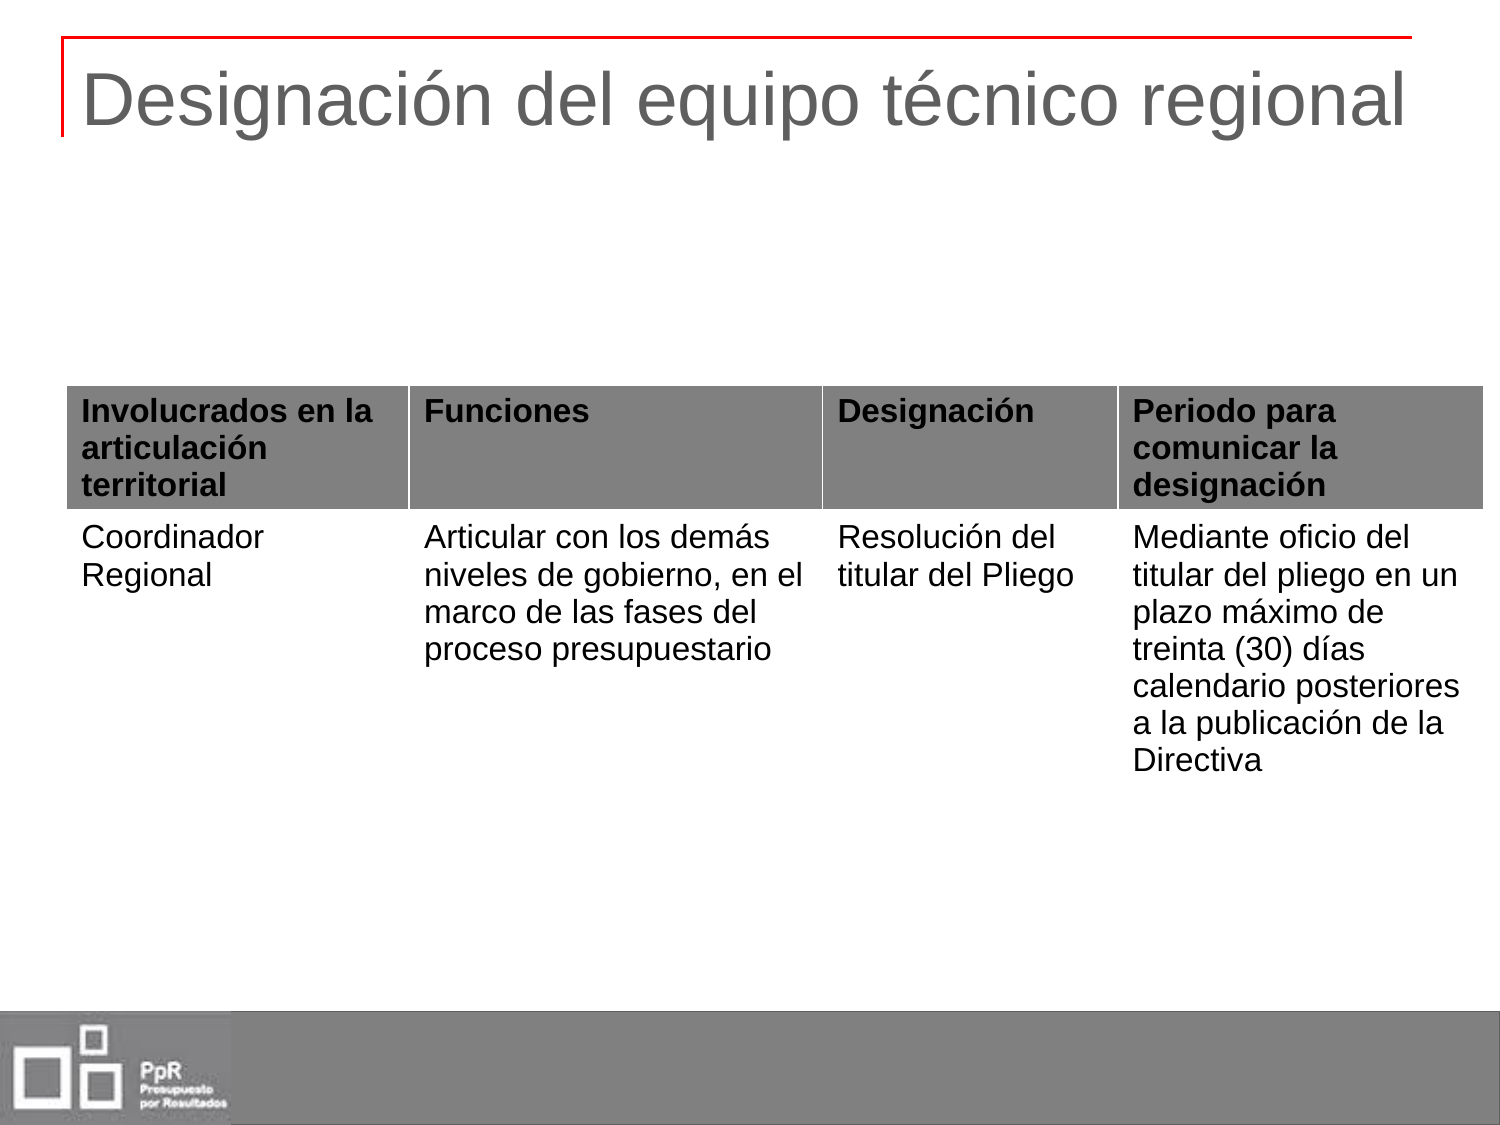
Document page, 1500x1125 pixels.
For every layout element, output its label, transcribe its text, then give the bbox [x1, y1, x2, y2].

table_cell Coordinador Regional [67, 514, 408, 785]
table_header Involucrados en la articulación territorial [67, 386, 408, 509]
table_header Periodo para comunicar la designación [1119, 386, 1483, 509]
table_header Funciones [410, 386, 822, 509]
table_header Designación [823, 386, 1117, 509]
table_cell Resolución del titular del Pliego [823, 514, 1117, 785]
picture [0, 1011, 231, 1125]
table_cell Articular con los demás niveles de gobierno, en el marco de las fases del proceso presupuestario [410, 514, 822, 785]
table_cell Mediante oficio del titular del pliego en un plazo máximo de treinta (30) días calendario posteriores a la publicación de la Directiva [1119, 514, 1483, 785]
title Designación del equipo técnico regional [66, 42, 1459, 173]
